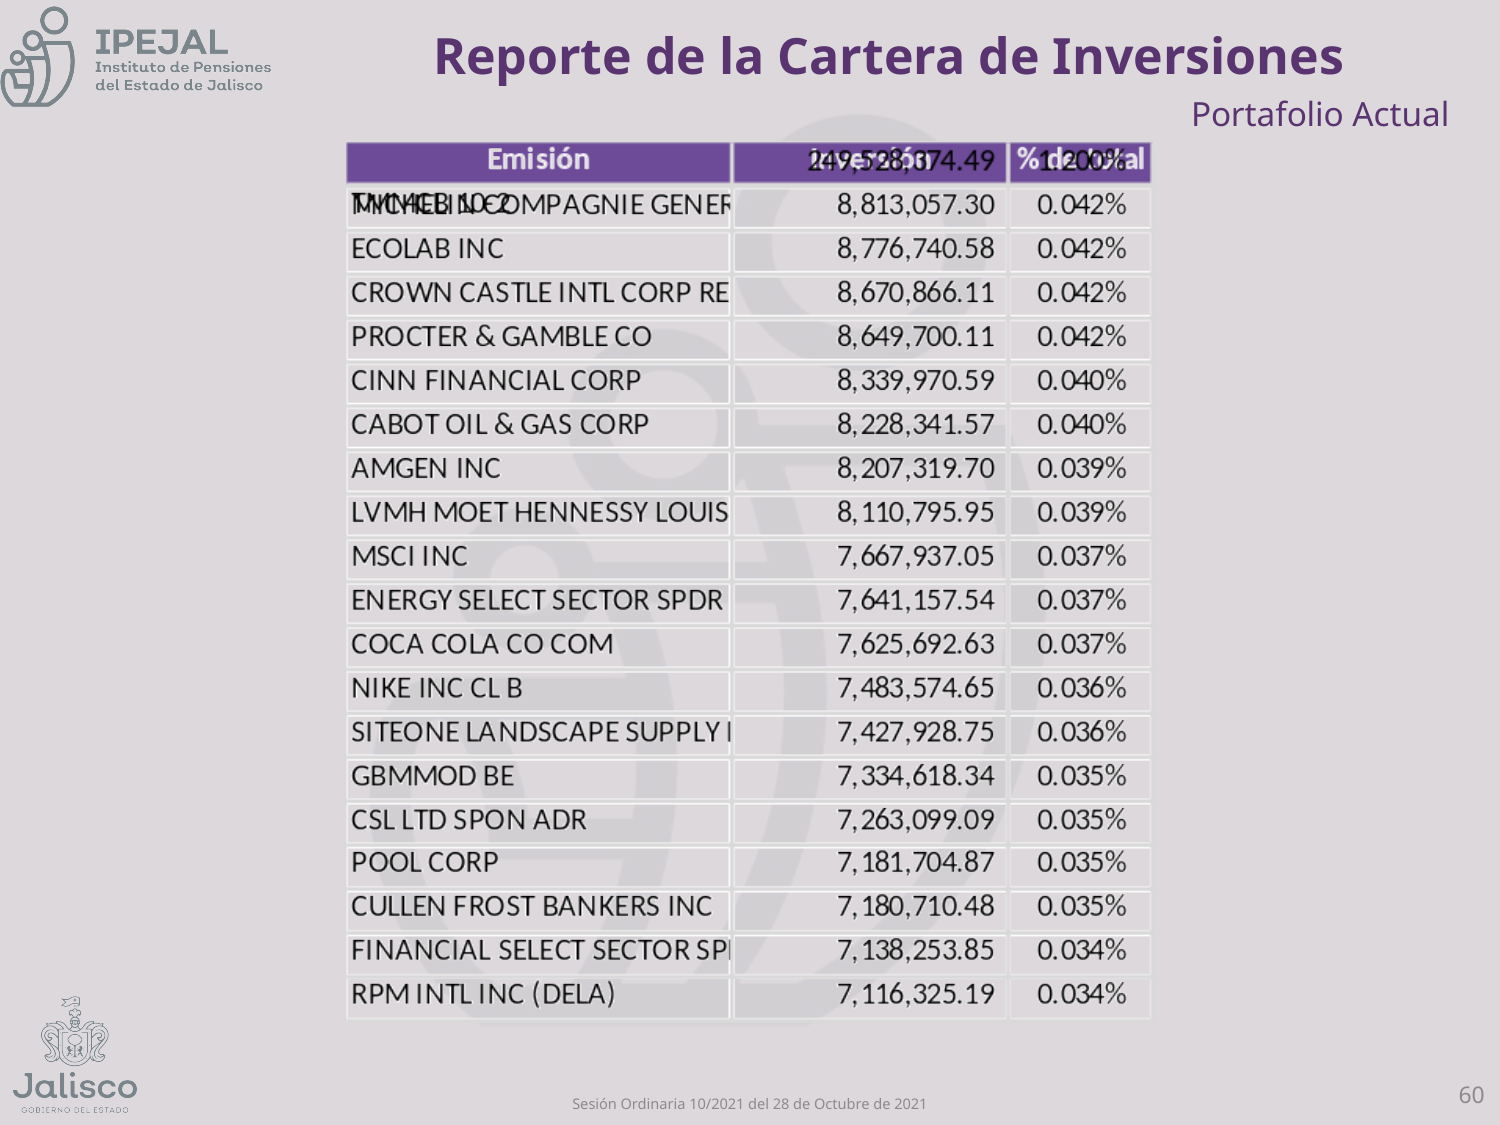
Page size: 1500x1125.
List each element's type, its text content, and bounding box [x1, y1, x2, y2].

text_box Reporte de la Cartera de Inversiones [277, 23, 1500, 149]
picture [0, 988, 166, 1125]
picture [344, 141, 1156, 1023]
text_box Portafolio Actual [1176, 86, 1465, 141]
slide_number 60 [1411, 1066, 1500, 1125]
picture [0, 6, 271, 107]
footer Sesión Ordinaria 10/2021 del 28 de Octubre de 2021 [472, 1074, 1028, 1125]
